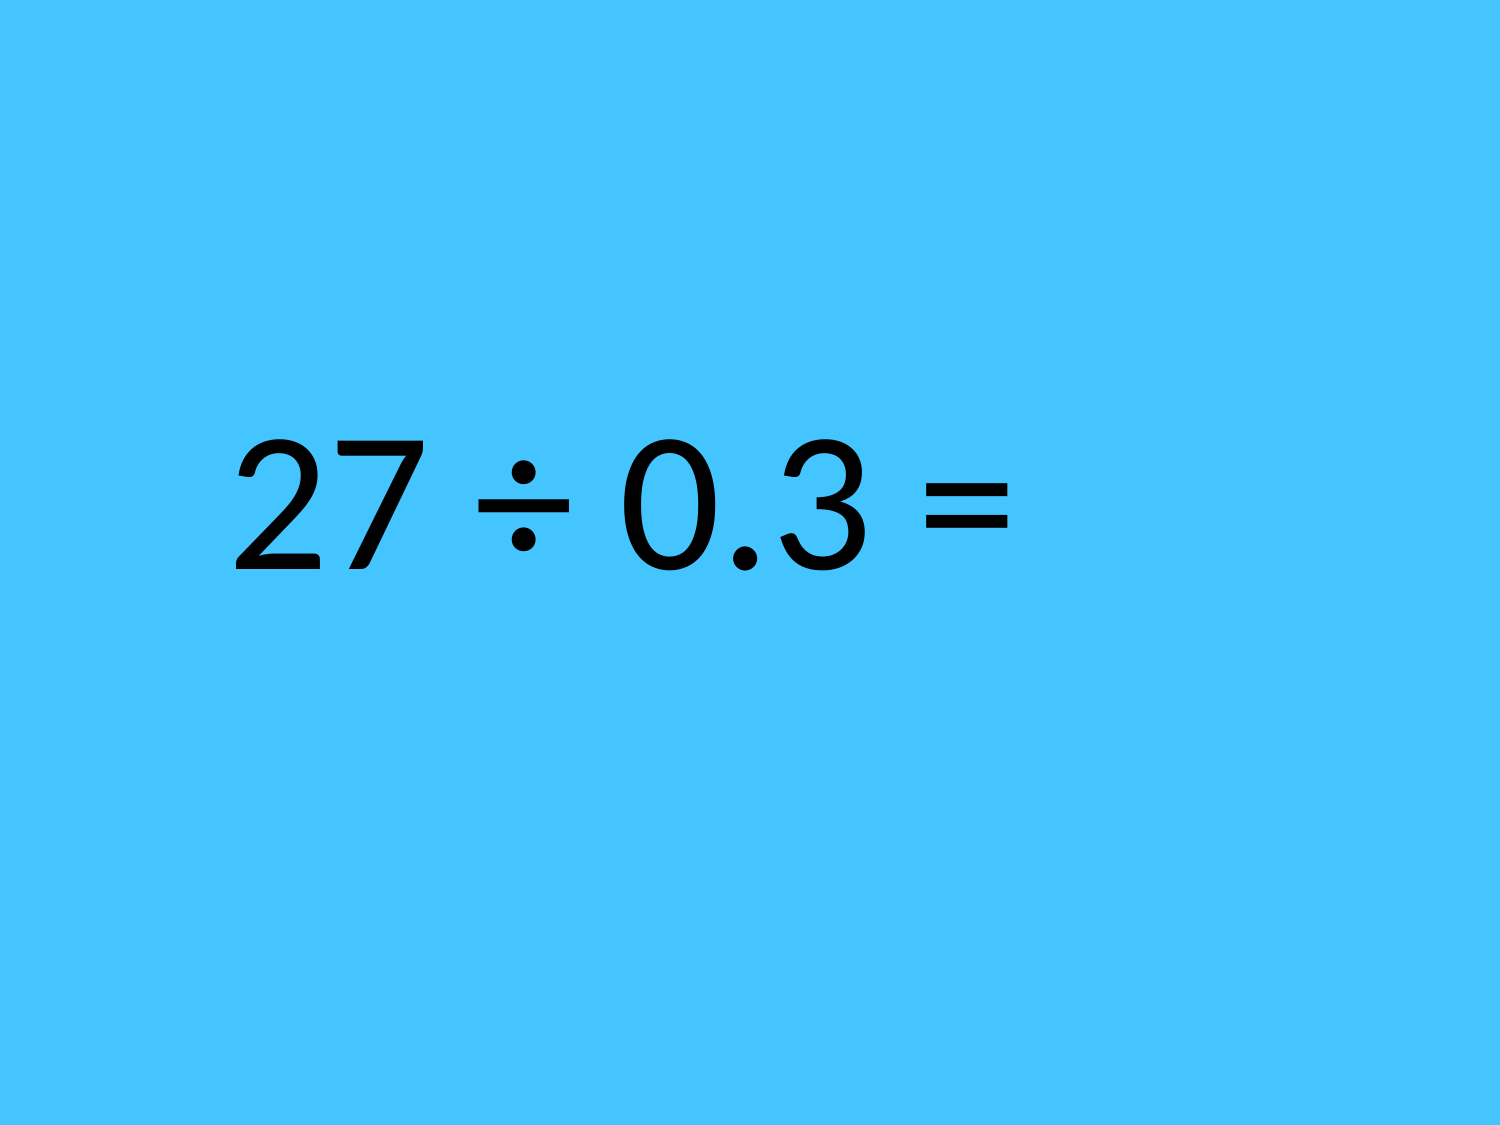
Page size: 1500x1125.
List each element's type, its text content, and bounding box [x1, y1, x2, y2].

text_box 27 ÷ 0.3 = [212, 362, 1138, 618]
